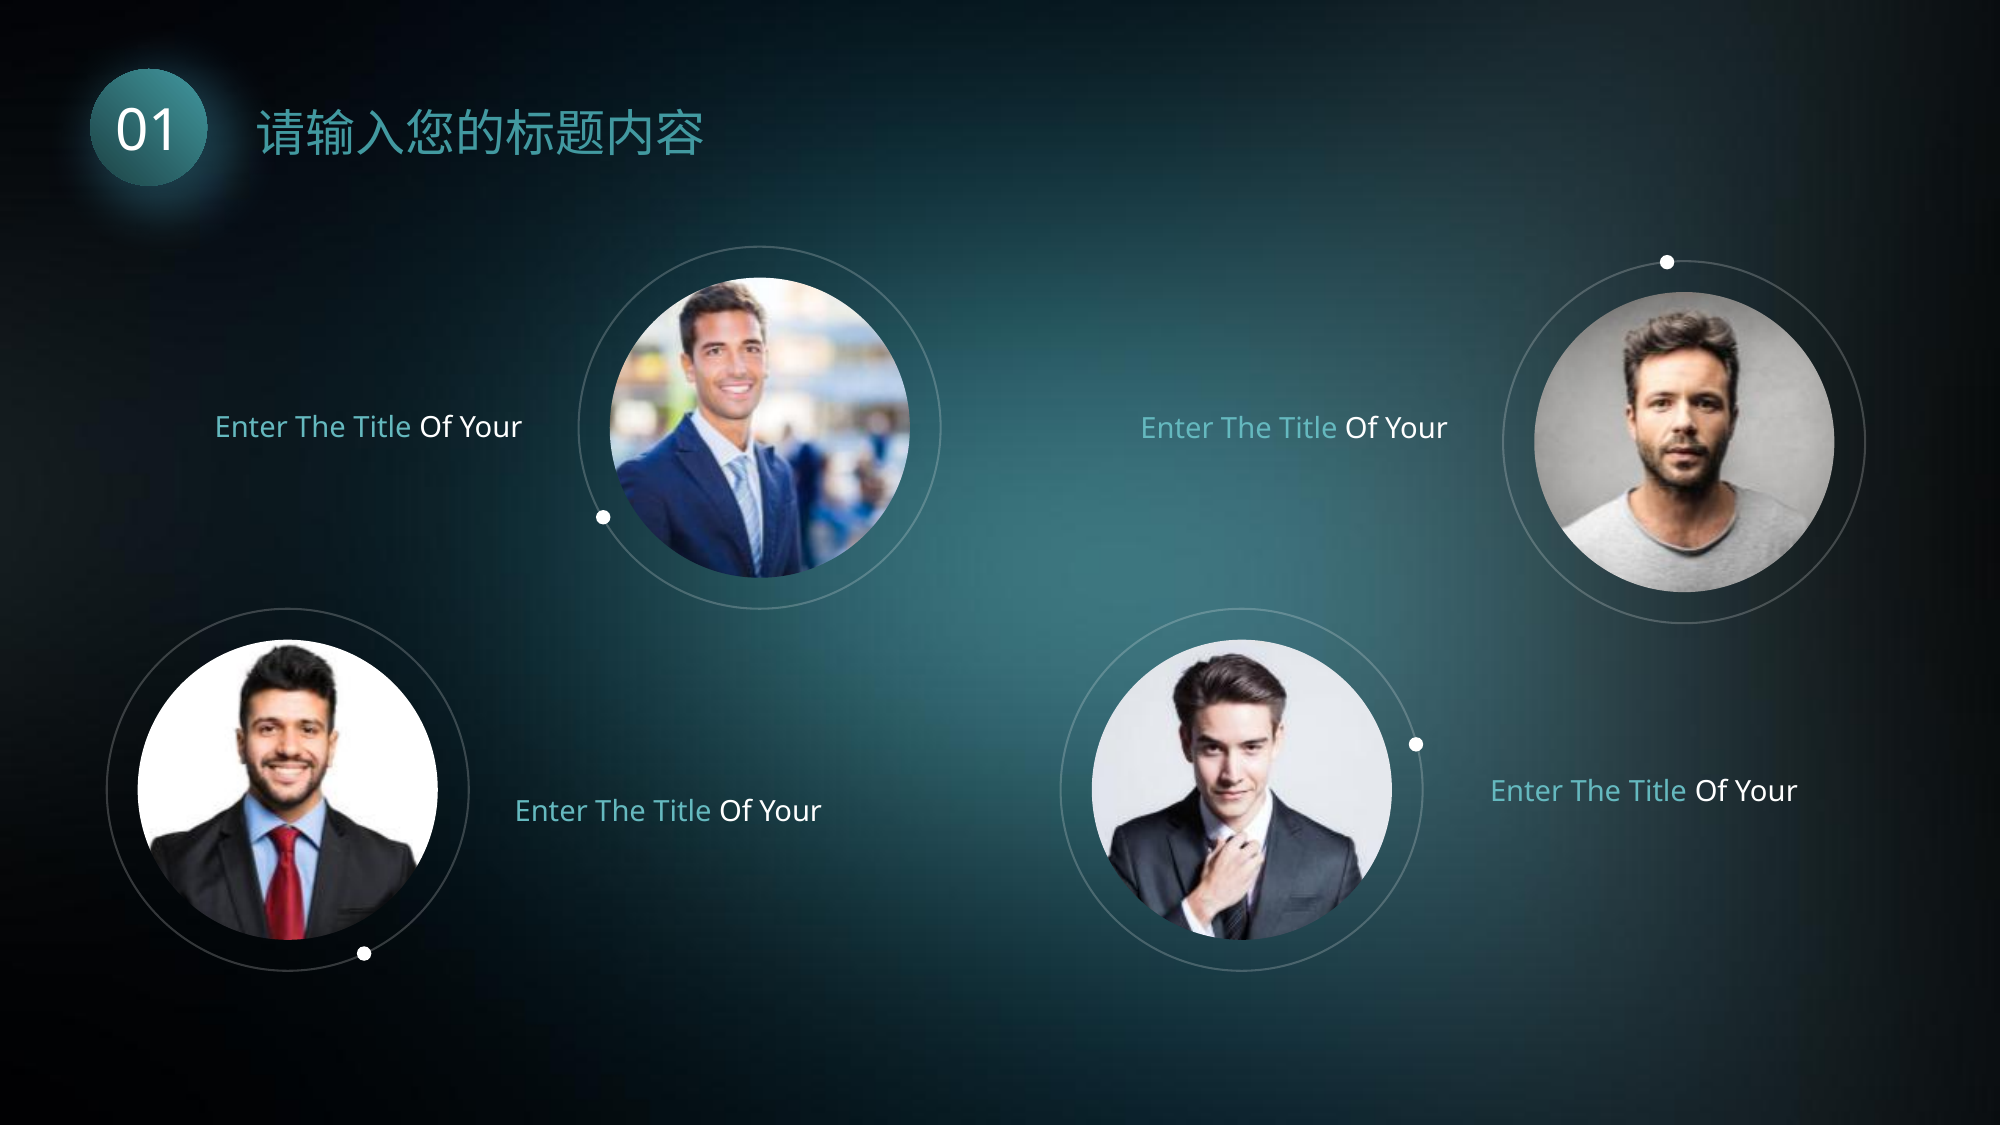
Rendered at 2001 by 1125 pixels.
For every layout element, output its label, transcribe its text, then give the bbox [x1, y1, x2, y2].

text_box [578, 246, 941, 609]
text_box Enter The Title Of Your [499, 784, 895, 835]
picture [0, 0, 2000, 1125]
text_box Enter The Title Of Your [1475, 764, 1871, 815]
text_box Enter The Title Of Your [1067, 402, 1463, 453]
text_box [90, 68, 208, 186]
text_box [106, 608, 469, 971]
text_box 请输入您的标题内容 [240, 94, 764, 170]
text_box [1503, 254, 1866, 624]
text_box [1060, 608, 1424, 971]
text_box Enter The Title Of Your [142, 400, 538, 451]
